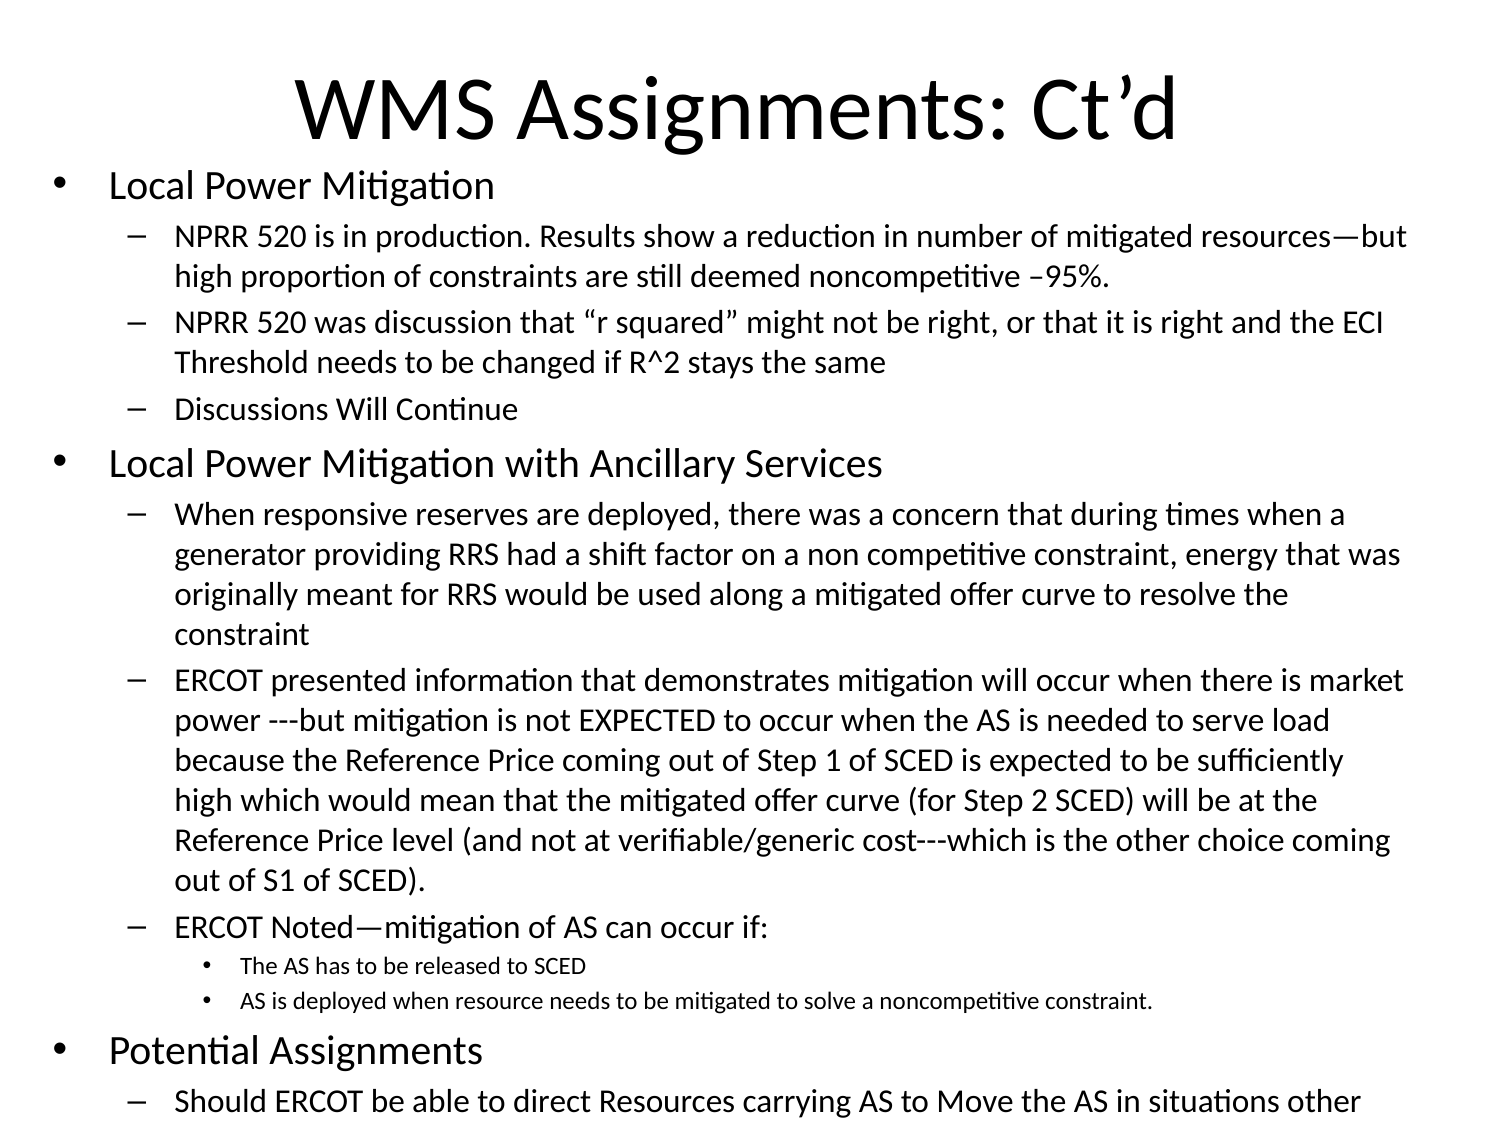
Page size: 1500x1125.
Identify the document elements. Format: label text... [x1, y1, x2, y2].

list Local Power Mitigation NPRR 520 is in production. Results show a reduction in number of mitigated resources—but high proportion of constraints are still deemed noncompetitive –95%. NPRR 520 was discussion that “r squared” might not be right, or that it is right and the ECI Threshold needs to be changed if R^2 stays the same Discussions Will Continue Local Power Mitigation with Ancillary Services When responsive reserves are deployed, there was a concern that during times when a generator providing RRS had a shift factor on a non competitive constraint, energy that was originally meant for RRS would be used along a mitigated offer curve to resolve the constraint ERCOT presented information that demonstrates mitigation will occur when there is market power ---but mitigation is not EXPECTED to occur when the AS is needed to serve load because the Reference Price coming out of Step 1 of SCED is expected to be sufficiently high which would mean that the mitigated offer curve (for Step 2 SCED) will be at the Reference Price level (and not at verifiable/generic cost---which is the other choice coming out of S1 of SCED). ERCOT Noted—mitigation of AS can occur if: The AS has to be released to SCED AS is deployed when resource needs to be mitigated to solve a noncompetitive constraint. Potential Assignments Should ERCOT be able to direct Resources carrying AS to Move the AS in situations other than EEA? (Follow up to language in NPRR 529 that was discussed at workshop) [37, 149, 1426, 1088]
title WMS Assignments: Ct’d [62, 49, 1413, 149]
